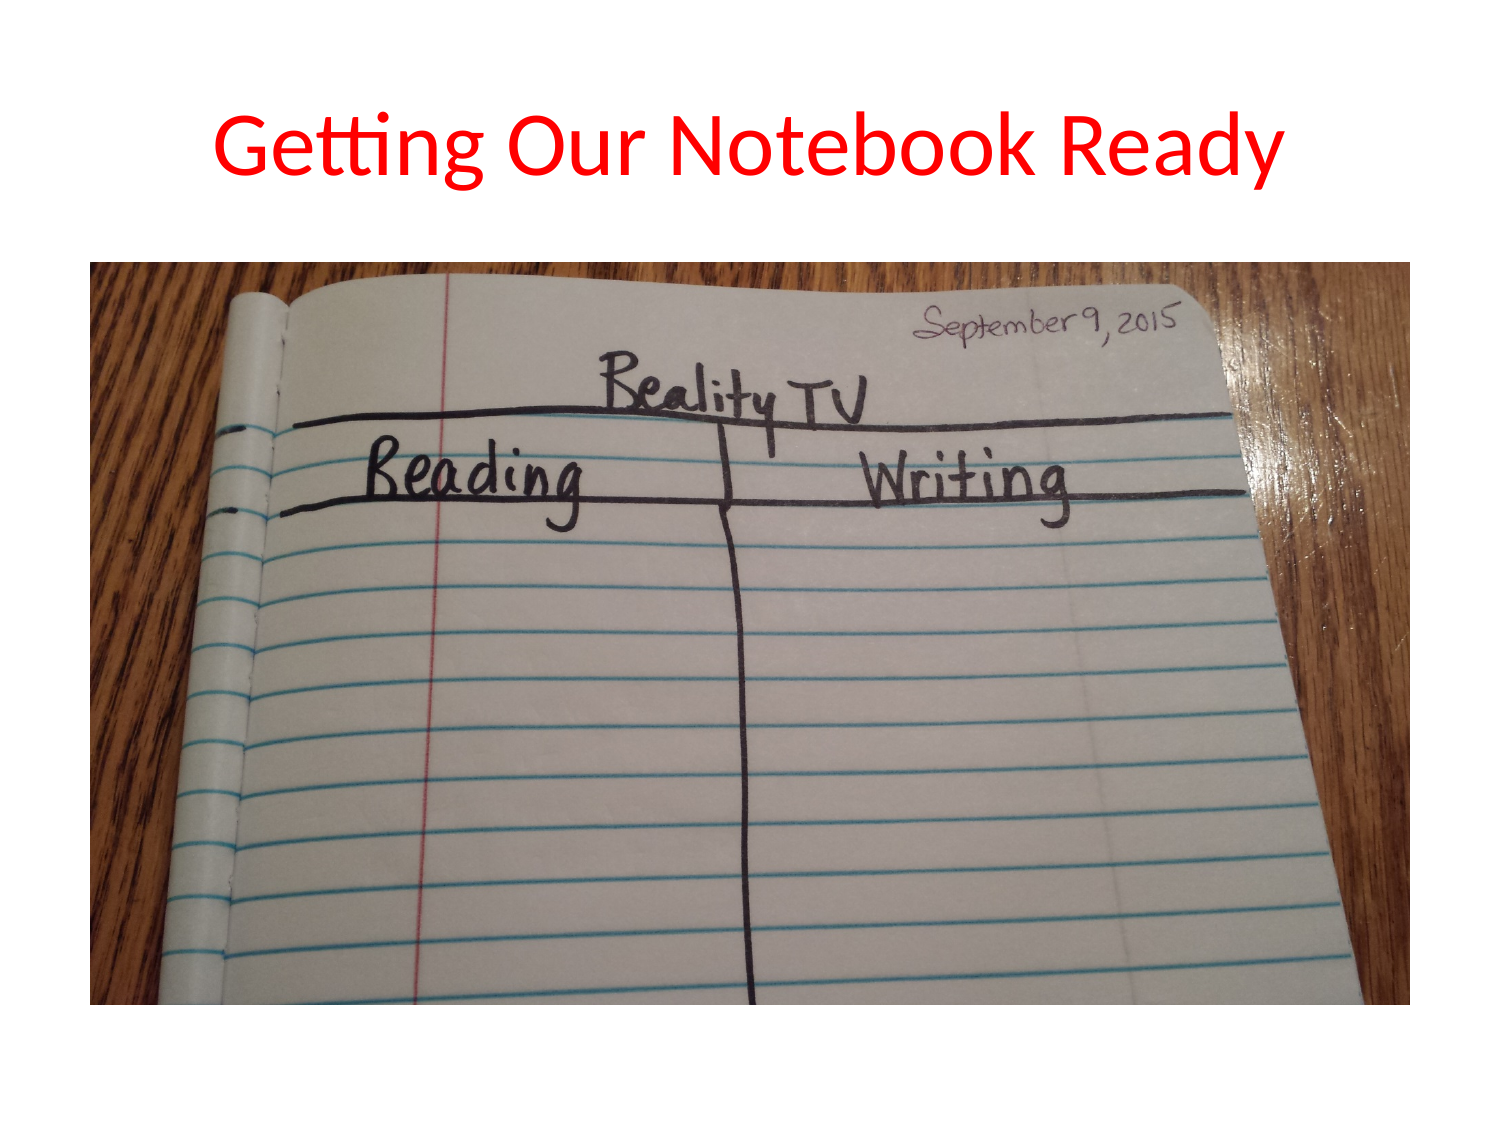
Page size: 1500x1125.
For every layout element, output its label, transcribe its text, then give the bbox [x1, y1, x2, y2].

title Getting Our Notebook Ready [75, 45, 1425, 233]
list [89, 262, 1411, 1006]
